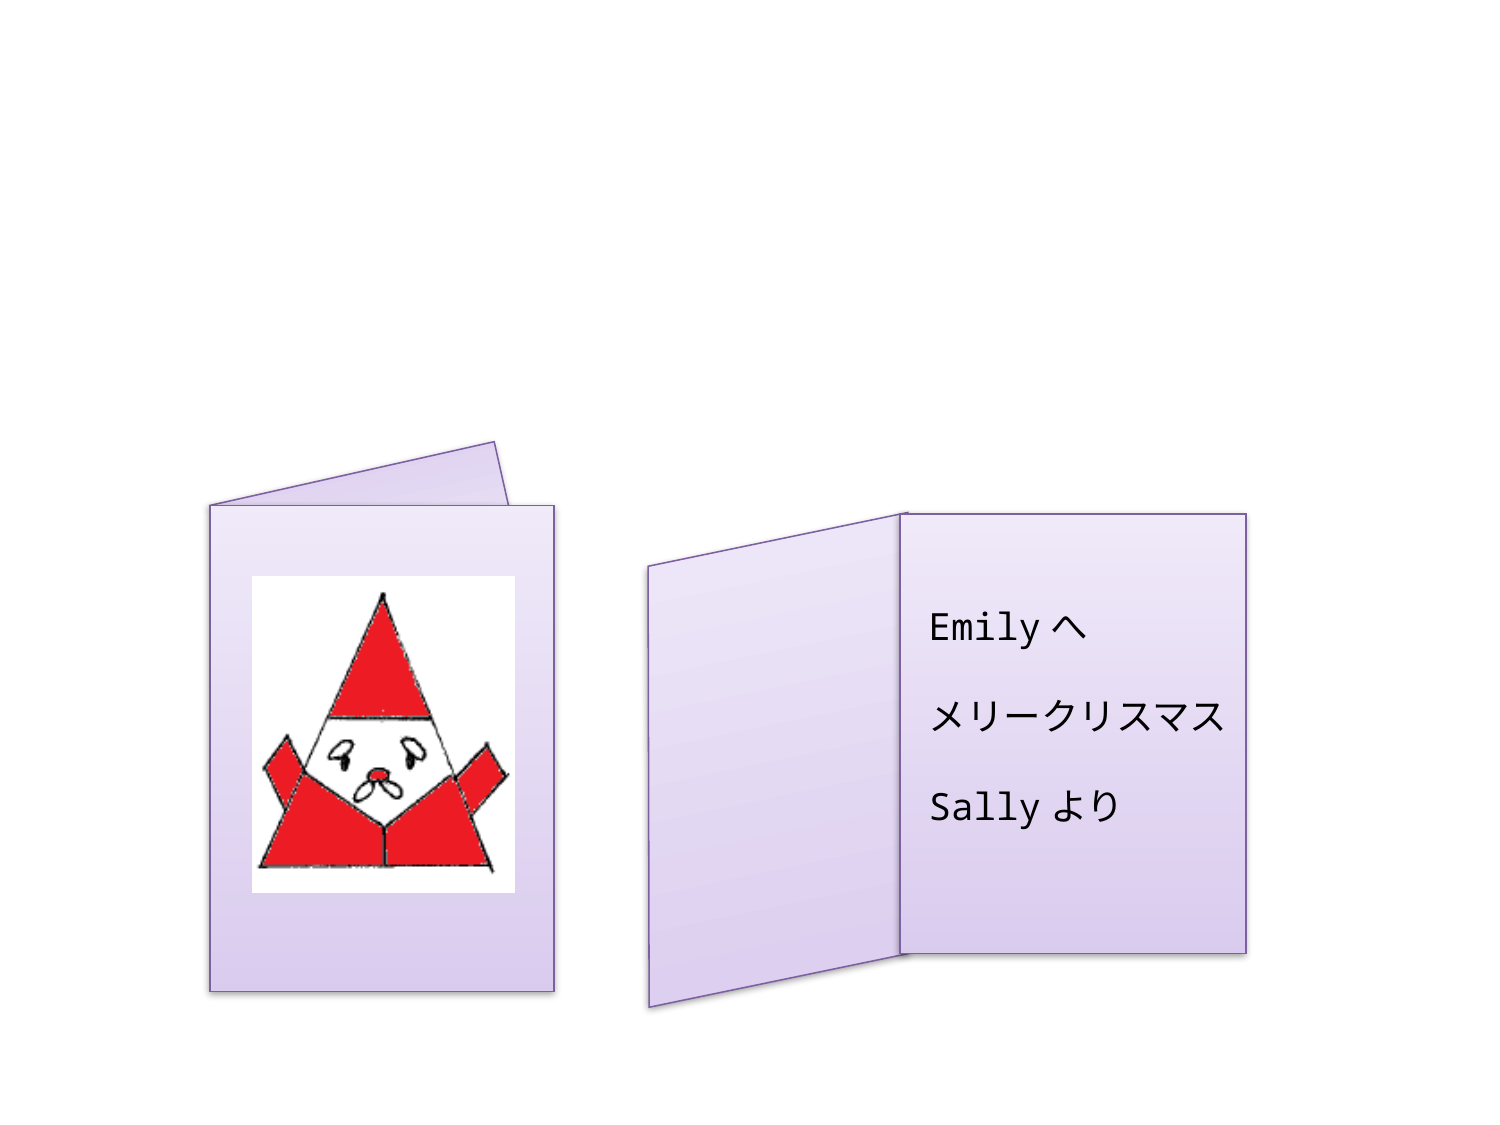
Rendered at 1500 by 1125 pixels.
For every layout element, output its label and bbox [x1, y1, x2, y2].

text_box [209, 472, 555, 992]
text_box [601, 513, 1247, 977]
